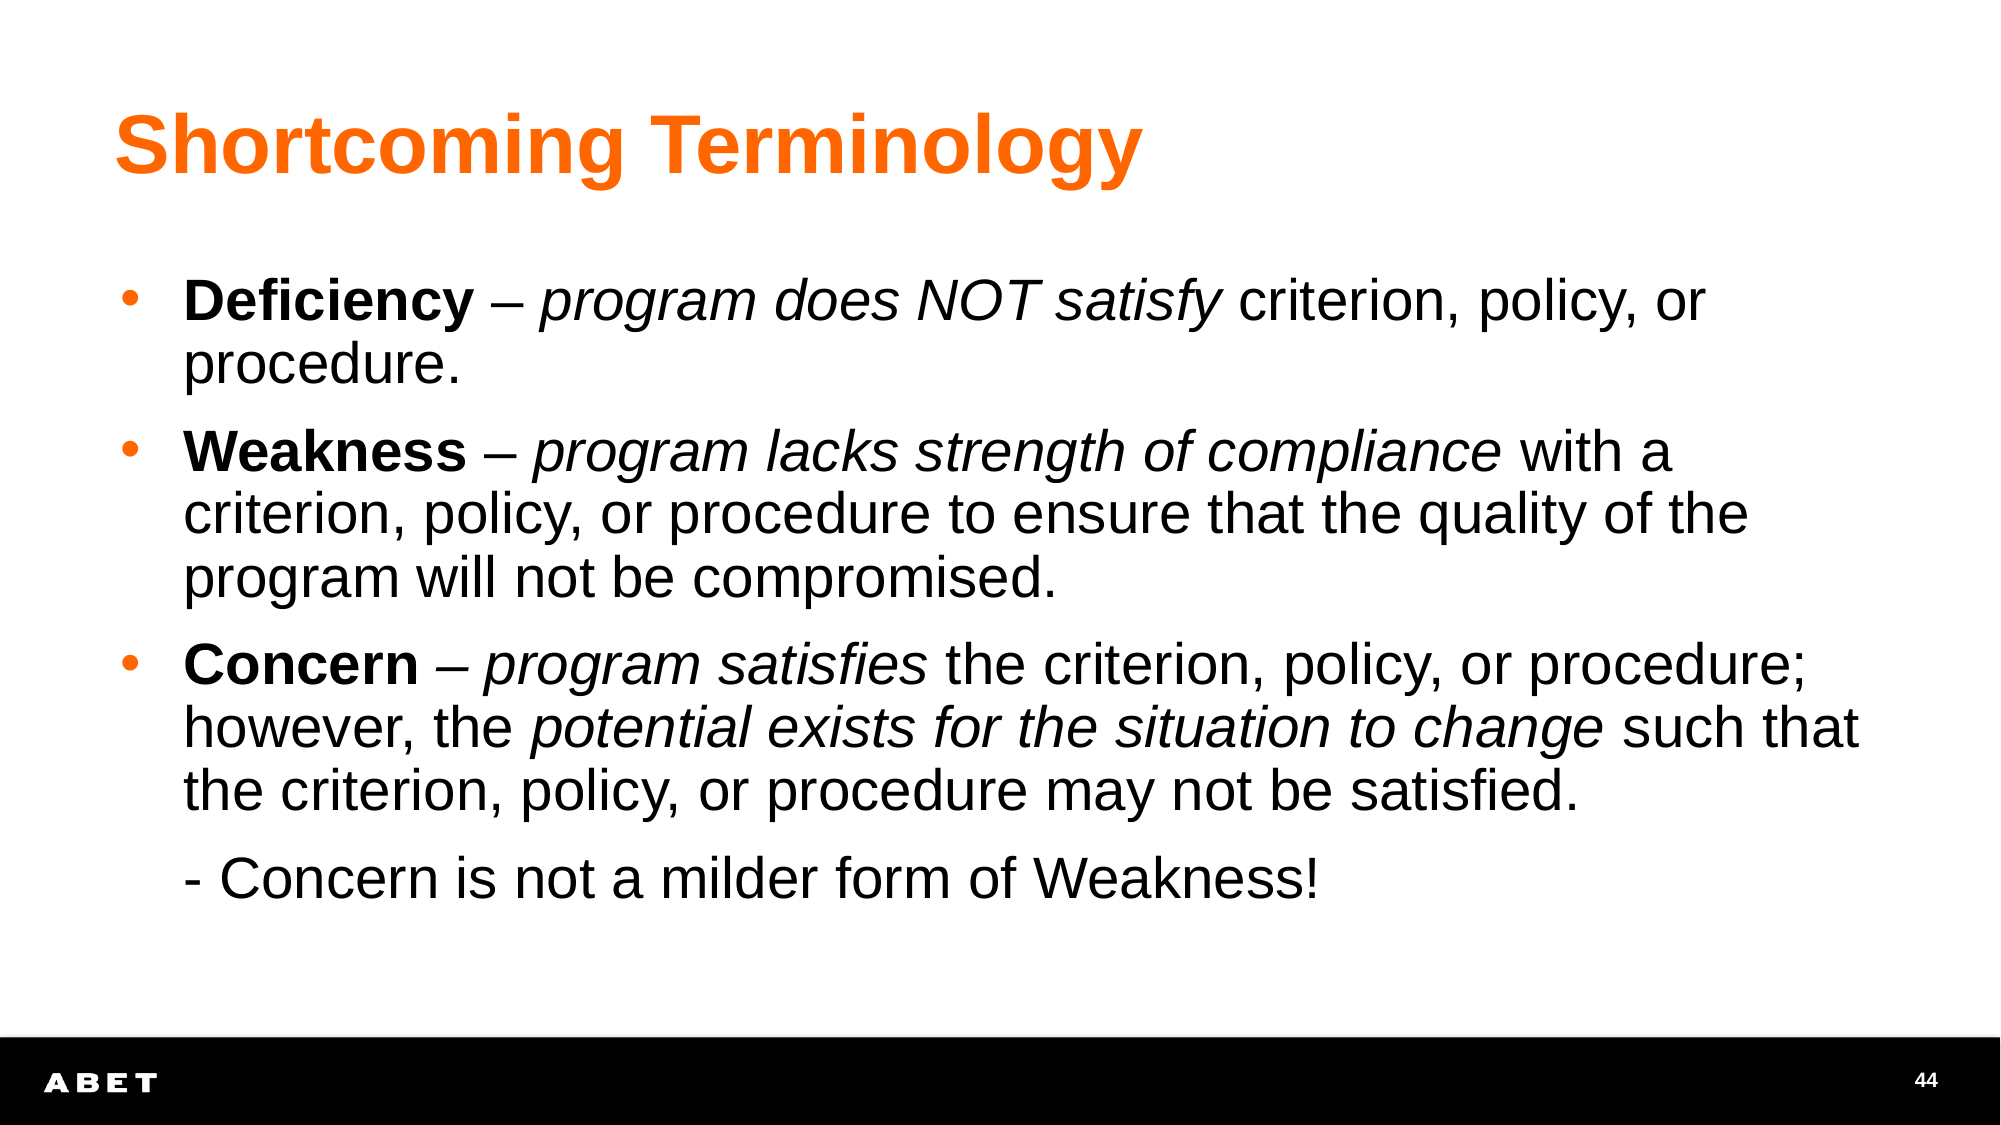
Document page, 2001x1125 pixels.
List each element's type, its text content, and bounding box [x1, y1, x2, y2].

title Shortcoming Terminology [99, 82, 1900, 213]
list Deficiency – program does NOT satisfy criterion, policy, or procedure. Weakness – program lacks strength of compliance with a criterion, policy, or procedure to ensure that the quality of the program will not be compromised. Concern – program satisfies the criterion, policy, or procedure; however, the potential exists for the situation to change such that the criterion, policy, or procedure may not be satisfied. - Concern is not a milder form of Weakness! [99, 262, 1900, 975]
picture [16, 1052, 184, 1113]
